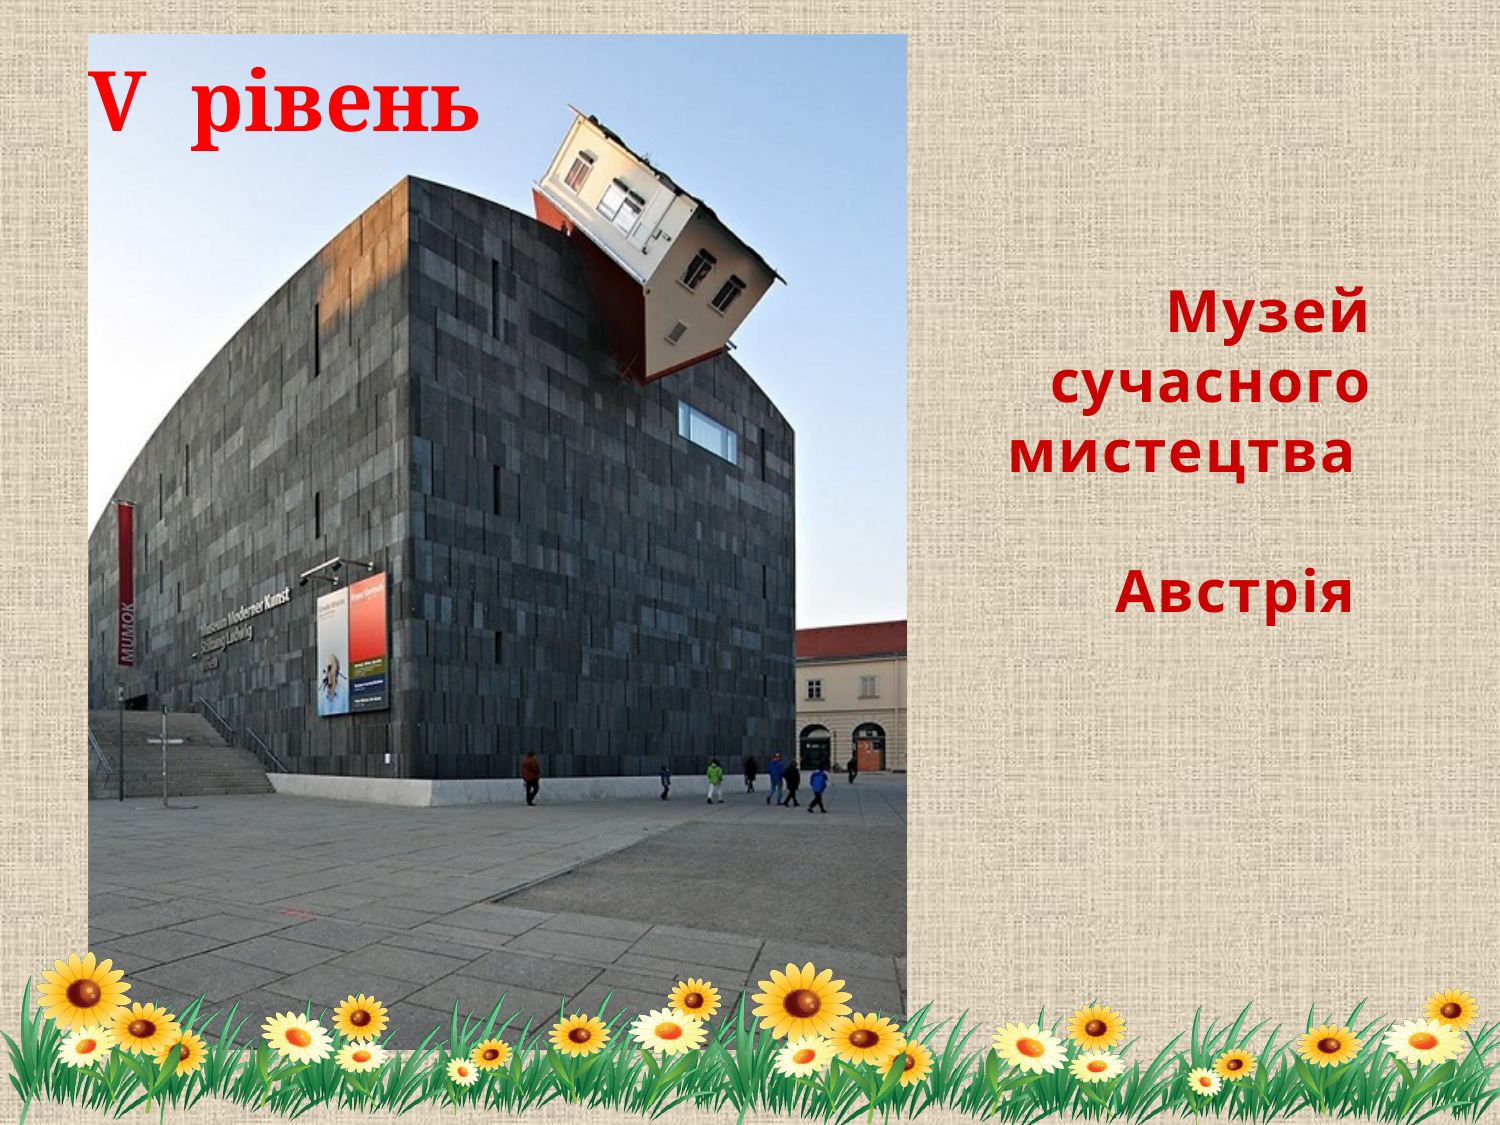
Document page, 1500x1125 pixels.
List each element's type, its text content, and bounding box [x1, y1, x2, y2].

text_box Музей сучасного мистецтва Австрія [938, 267, 1388, 632]
picture [0, 0, 1500, 1125]
text_box V рівень [74, 40, 78, 155]
